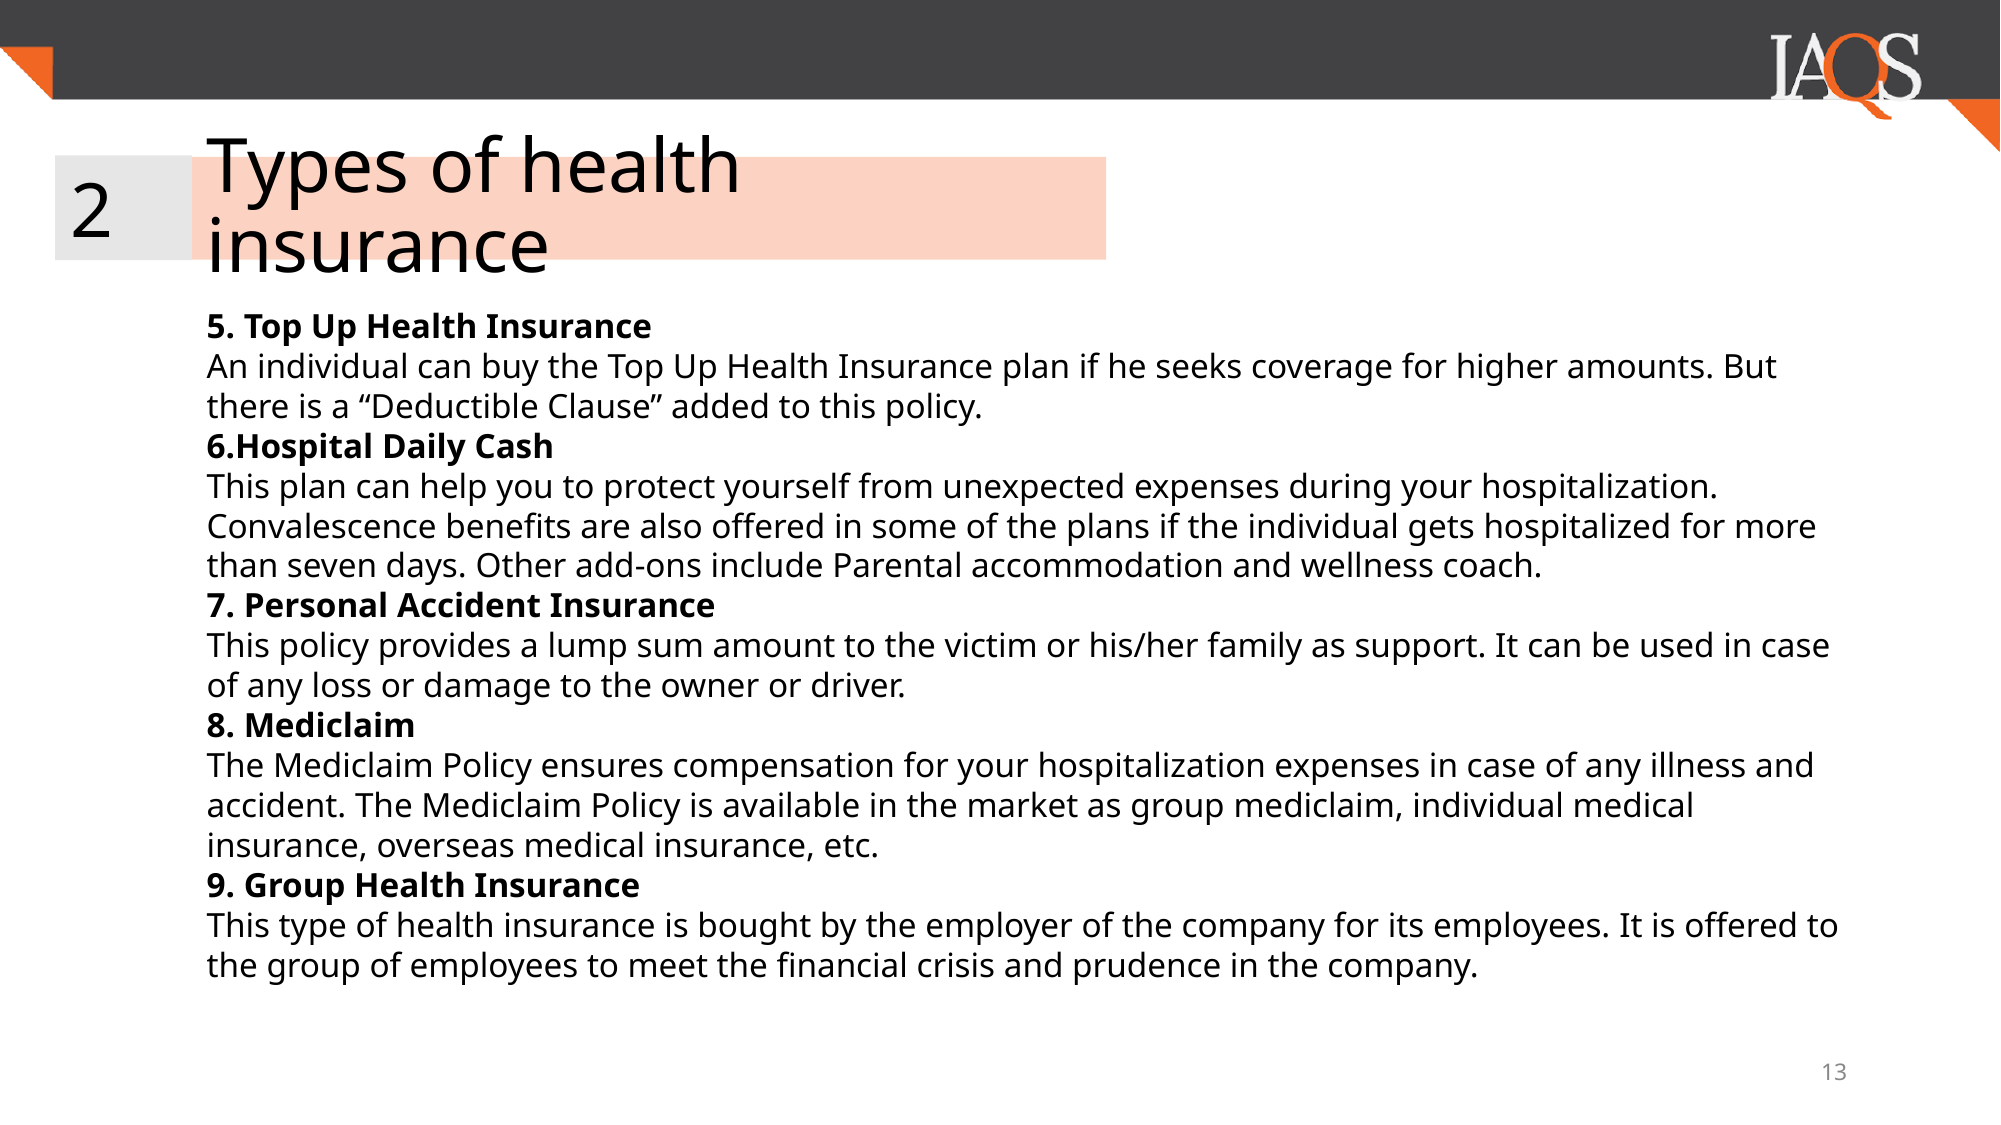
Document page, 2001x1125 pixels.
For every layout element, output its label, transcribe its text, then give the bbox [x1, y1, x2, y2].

title Types of health insurance [192, 156, 1107, 260]
text_box 2 [55, 155, 192, 261]
picture [0, 0, 2000, 152]
text_box 5. Top Up Health Insurance An individual can buy the Top Up Health Insurance plan if he seeks coverage for higher amounts. But there is a “Deductible Clause” added to this policy. 6.Hospital Daily Cash This plan can help you to protect yourself from unexpected expenses during your hospitalization. Convalescence benefits are also offered in some of the plans if the individual gets hospitalized for more than seven days. Other add-ons include Parental accommodation and wellness coach. 7. Personal Accident Insurance This policy provides a lump sum amount to the victim or his/her family as support. It can be used in case of any loss or damage to the owner or driver. 8. Mediclaim The Mediclaim Policy ensures compensation for your hospitalization expenses in case of any illness and accident. The Mediclaim Policy is available in the market as group mediclaim, individual medical insurance, overseas medical insurance, etc. 9. Group Health Insurance This type of health insurance is bought by the employer of the company for its employees. It is offered to the group of employees to meet the financial crisis and prudence in the company. [191, 297, 1863, 1125]
